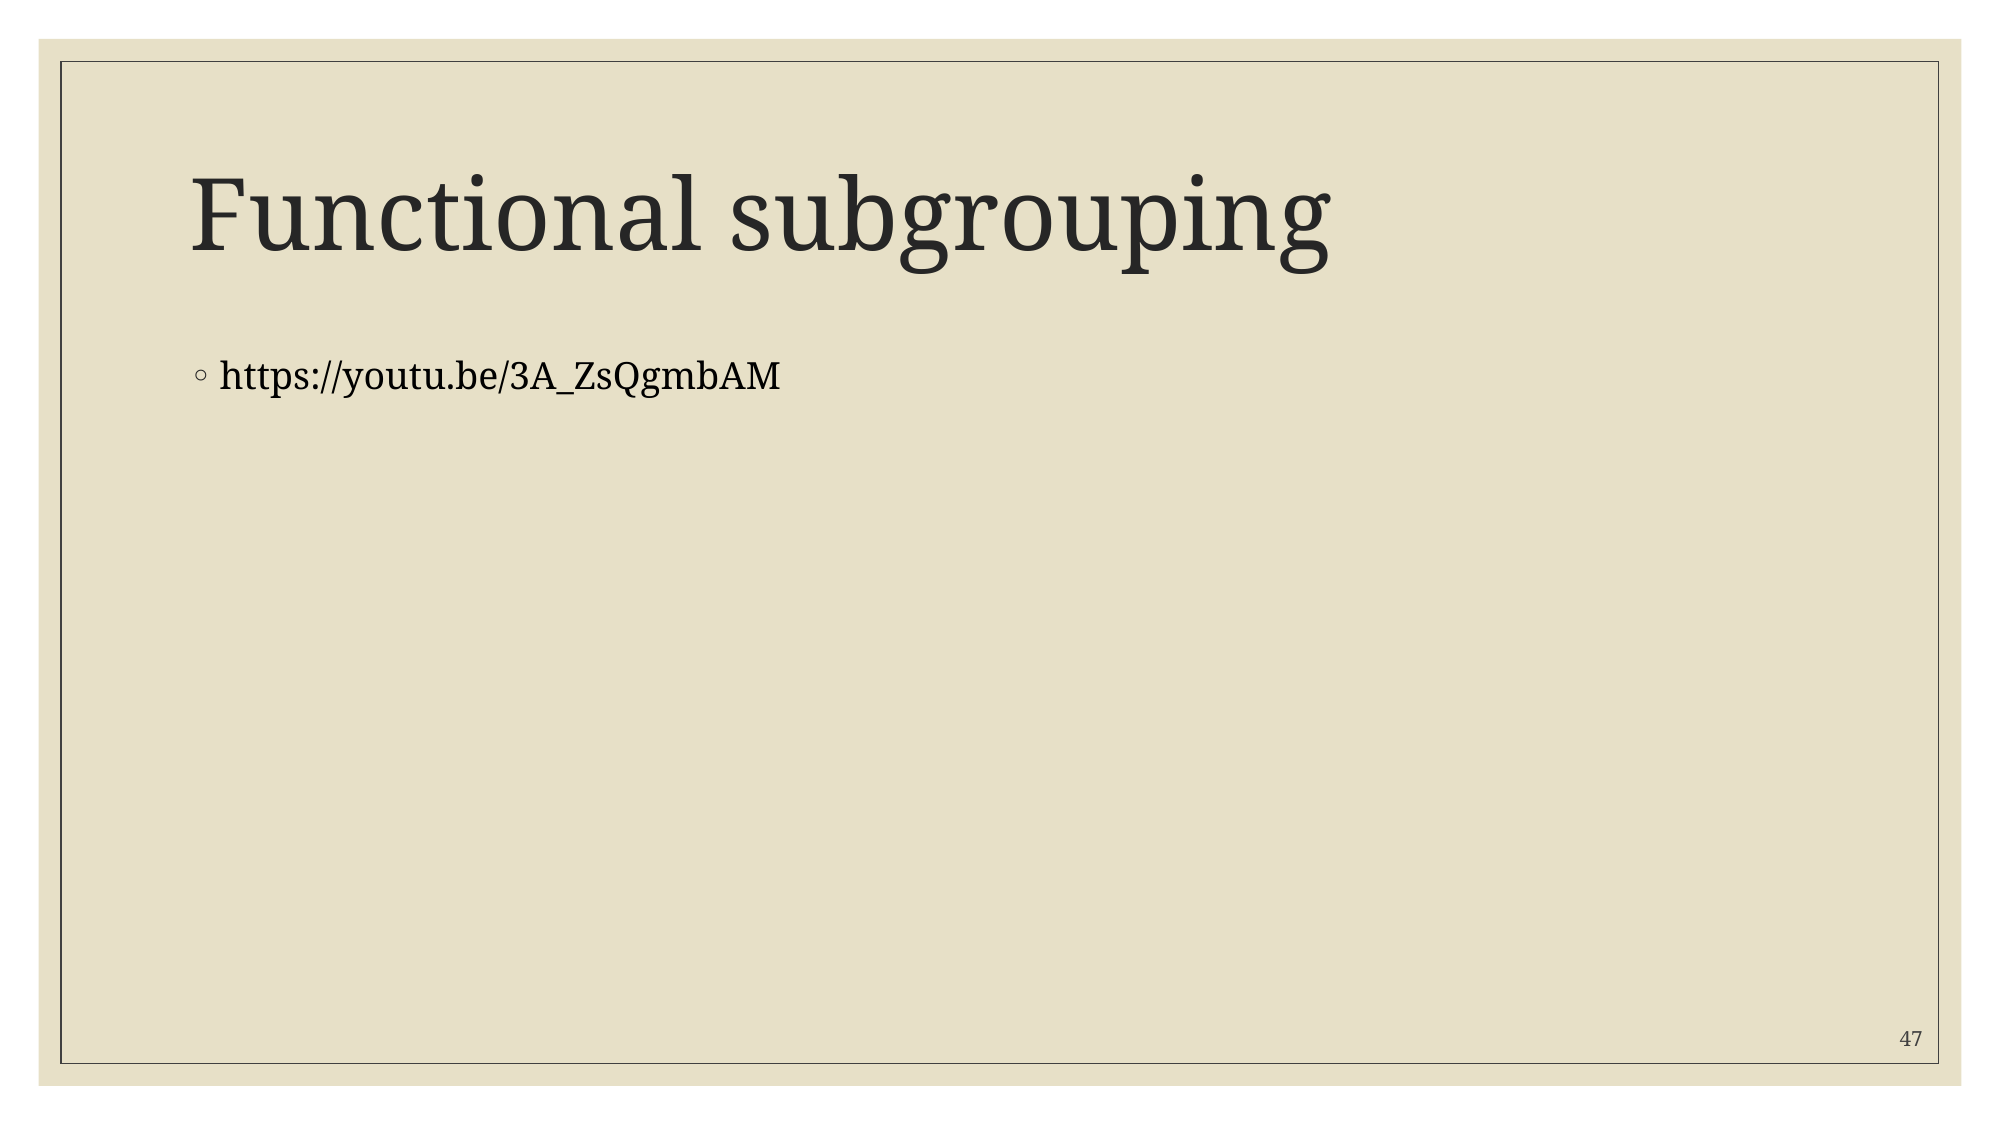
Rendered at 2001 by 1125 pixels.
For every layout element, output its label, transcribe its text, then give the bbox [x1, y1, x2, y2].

slide_number 47 [1697, 1019, 1938, 1062]
title Functional subgrouping [174, 105, 1825, 331]
list https://youtu.be/3A_ZsQgmbAM [174, 345, 1825, 990]
